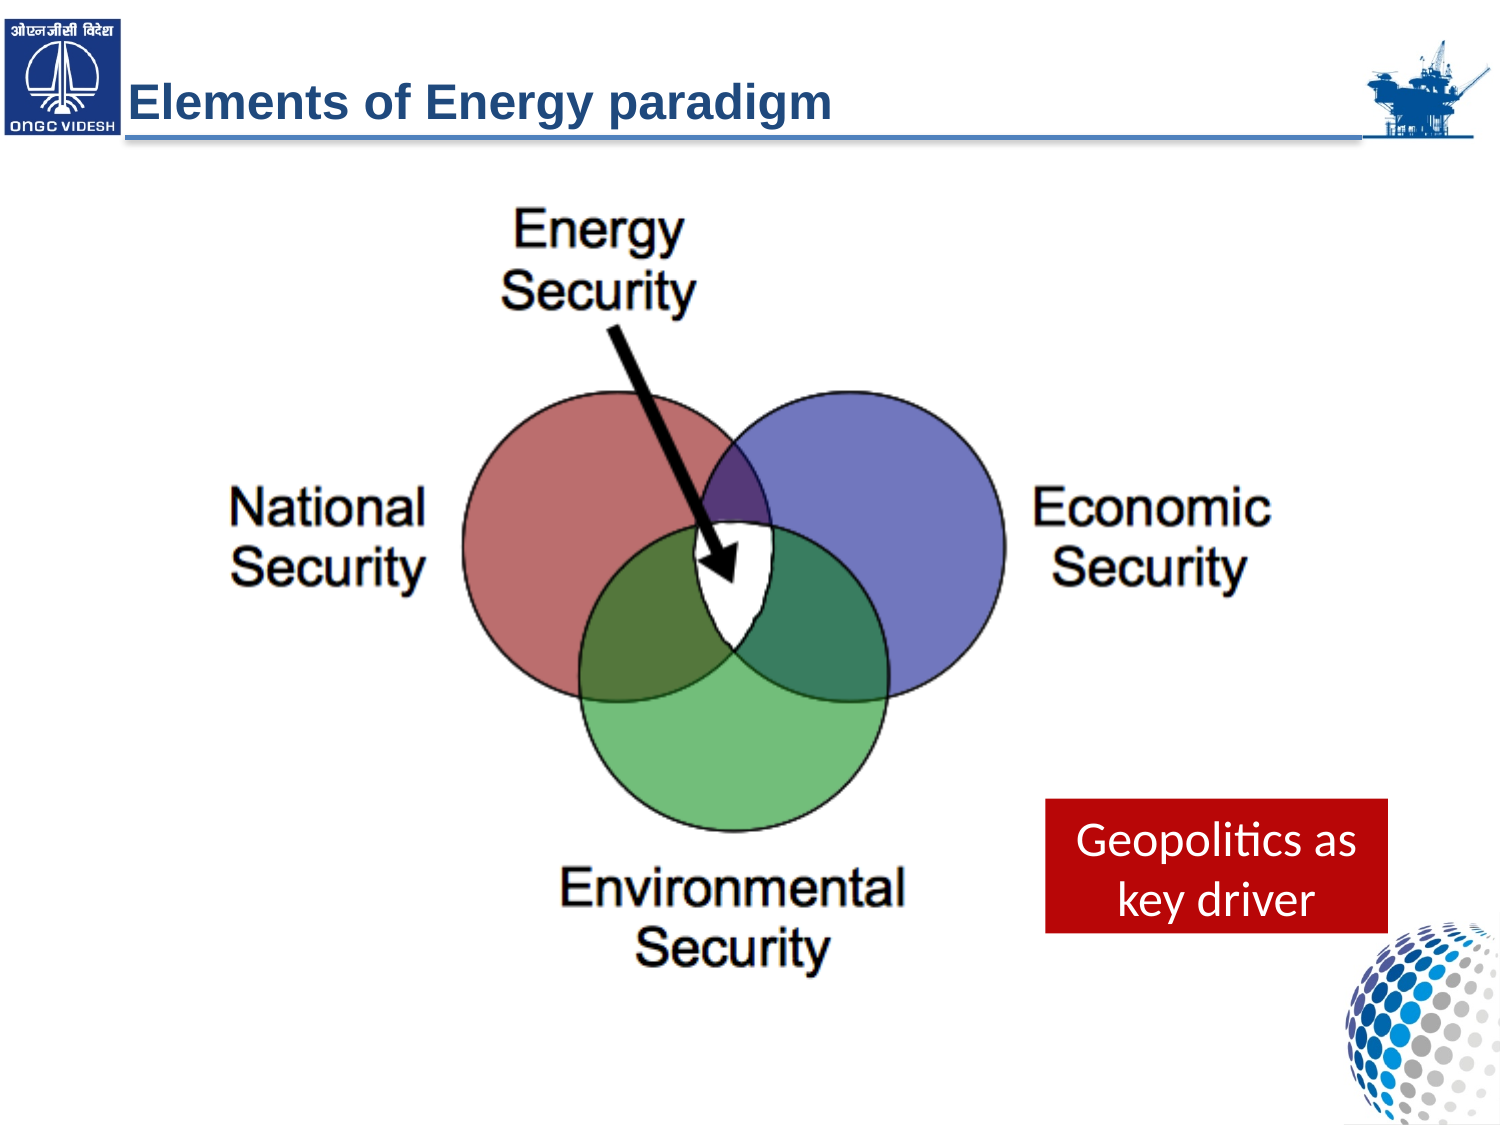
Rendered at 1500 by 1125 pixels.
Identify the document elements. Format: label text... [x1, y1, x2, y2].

title Elements of Energy paradigm [112, 12, 1388, 137]
picture [1362, 32, 1494, 145]
picture [0, 12, 125, 143]
picture [1343, 912, 1500, 1125]
picture [206, 187, 1294, 991]
text_box Geopolitics as key driver [1299, 798, 1388, 934]
